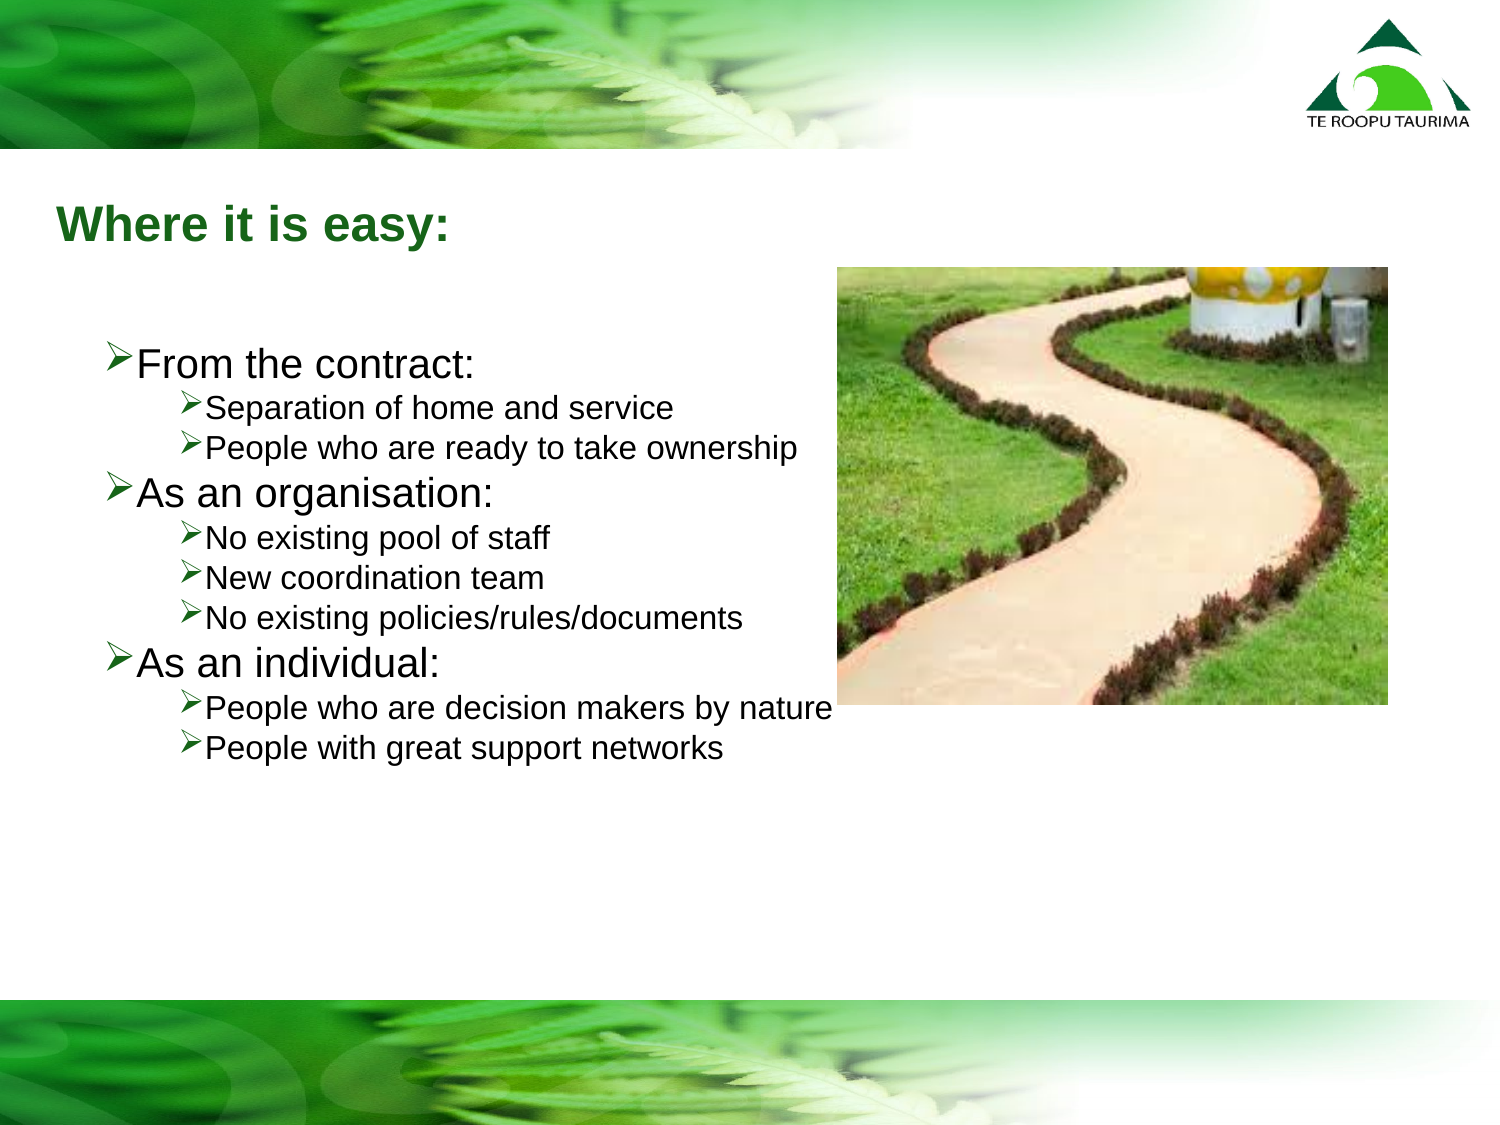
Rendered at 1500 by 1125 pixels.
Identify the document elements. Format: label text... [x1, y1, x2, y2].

picture [0, 0, 1270, 149]
picture [0, 1000, 1500, 1125]
picture [837, 266, 1389, 705]
subtitle From the contract: Separation of home and service People who are ready to take ownership As an organisation: No existing pool of staff New coordination team No existing policies/rules/documents As an individual: People who are decision makers by nature People with great support networks [88, 278, 1388, 976]
picture [1305, 18, 1471, 131]
title Where it is easy: [41, 184, 987, 268]
